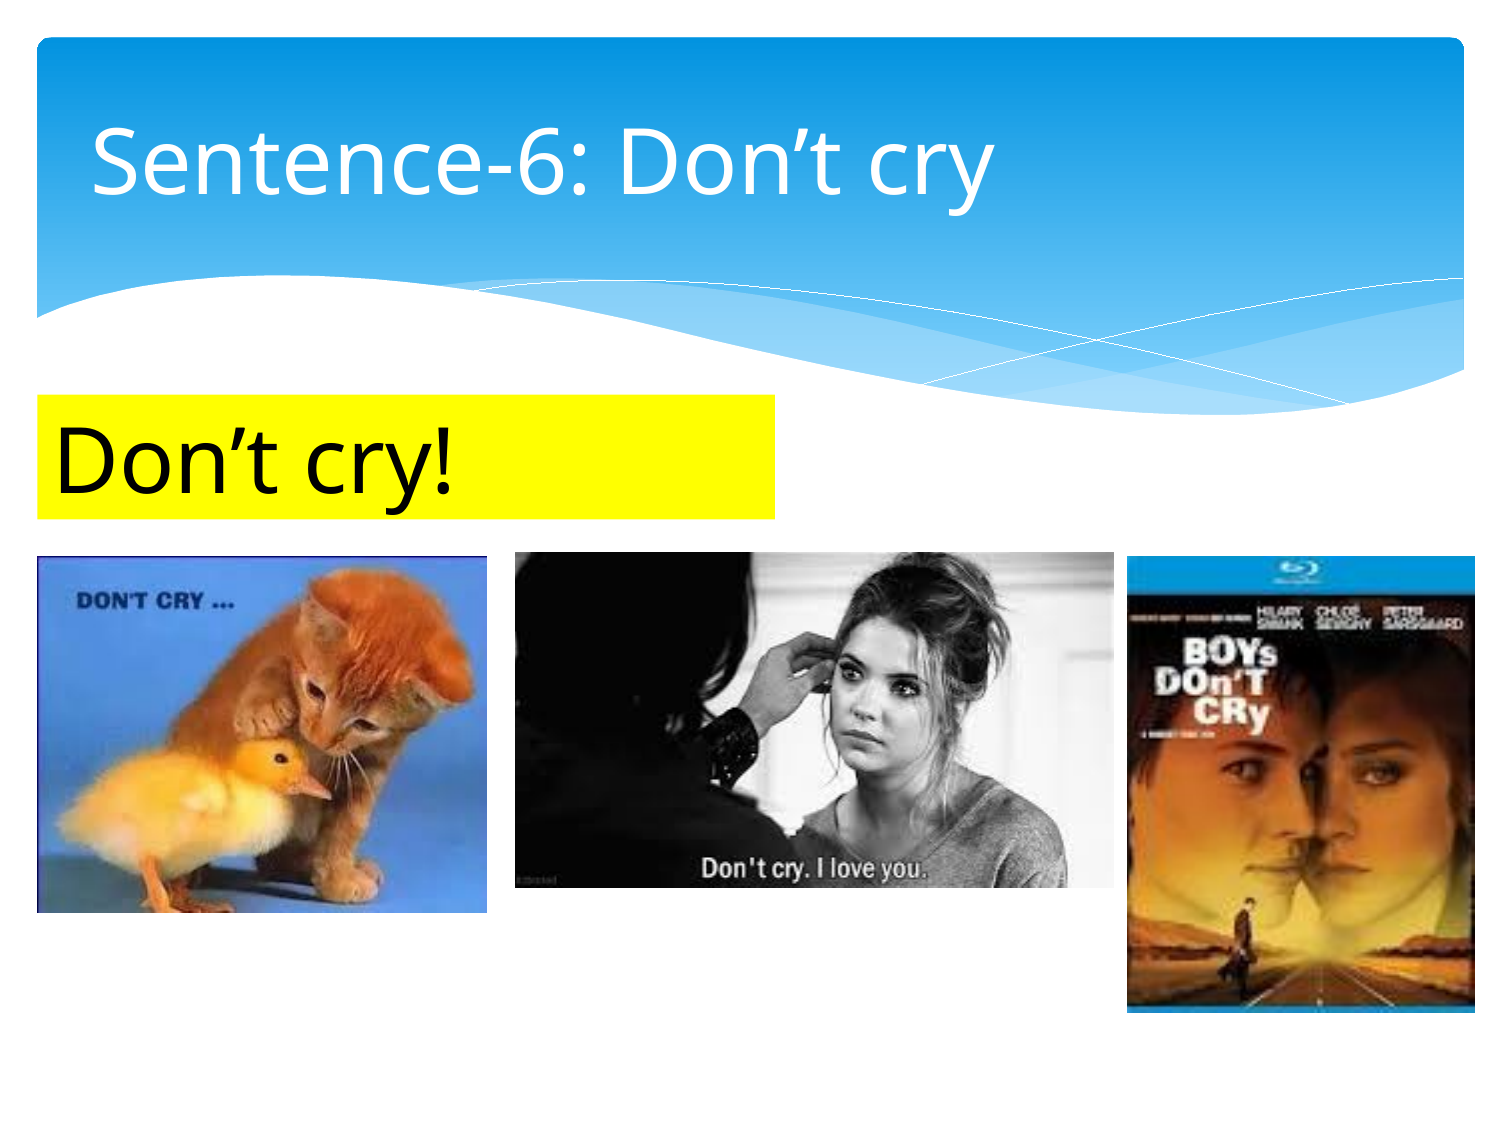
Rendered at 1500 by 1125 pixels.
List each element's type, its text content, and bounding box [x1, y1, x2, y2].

text_box Don’t cry! [37, 394, 775, 520]
picture [1126, 555, 1135, 562]
picture [1334, 555, 1345, 565]
picture [515, 552, 1114, 888]
picture [37, 555, 487, 913]
title Sentence-6: Don’t cry [74, 55, 1426, 262]
picture [1126, 555, 1476, 1013]
